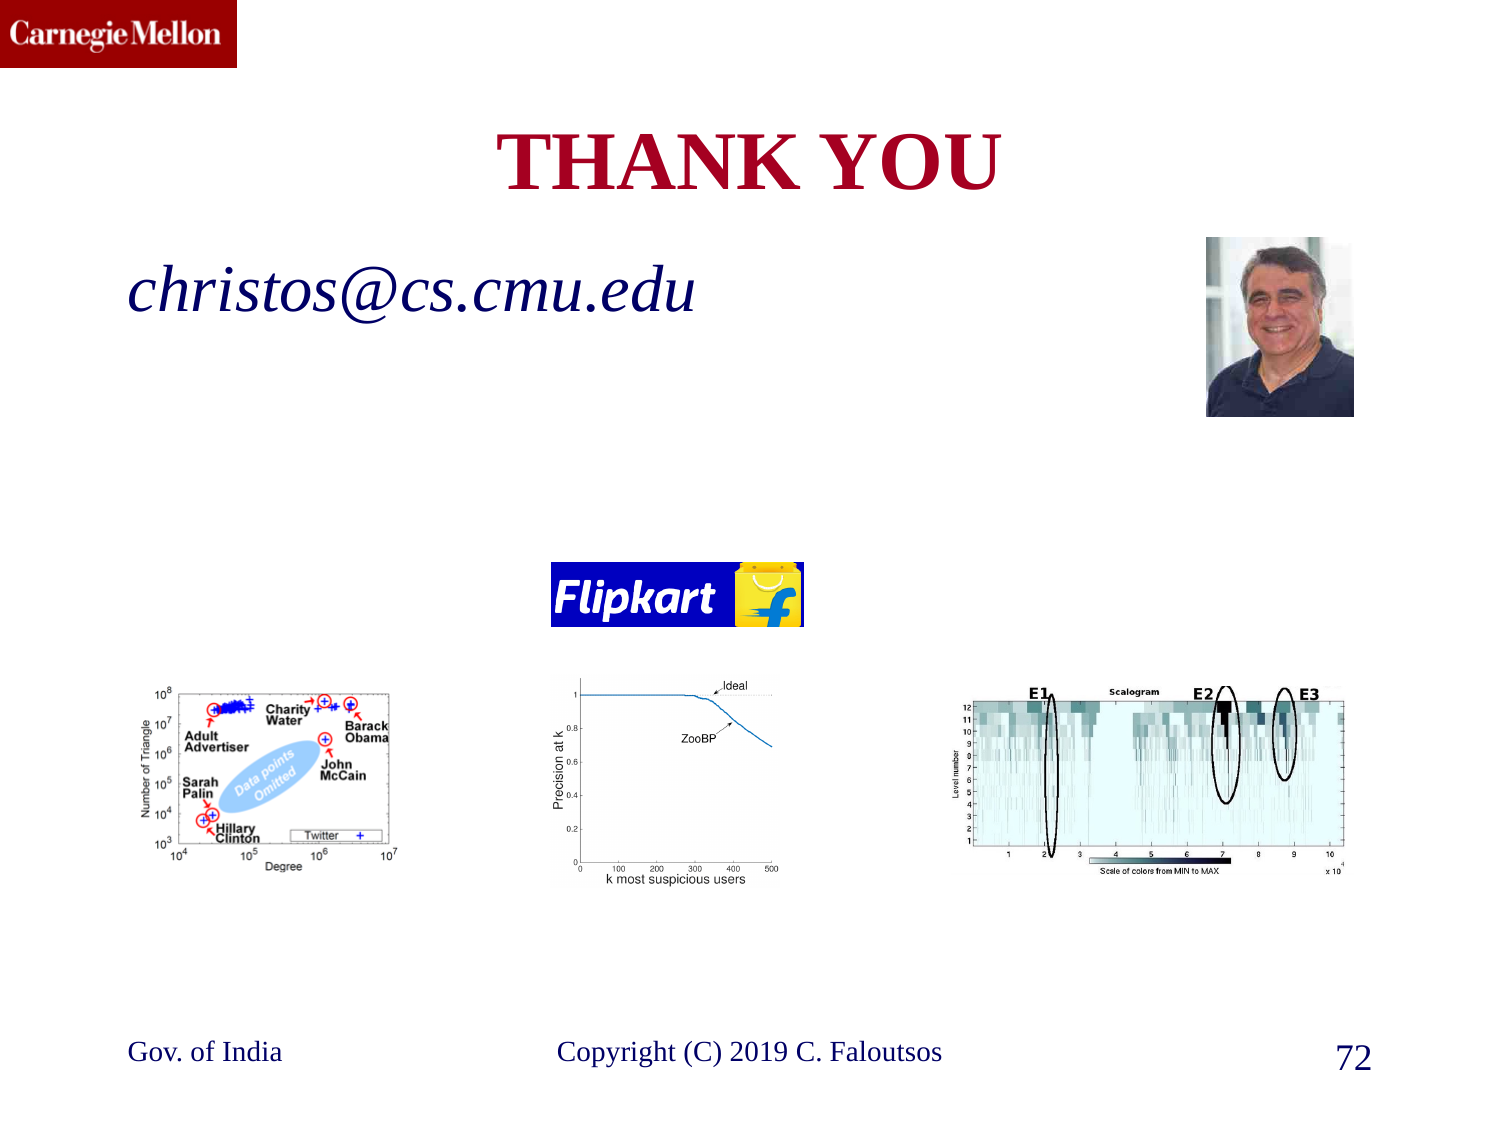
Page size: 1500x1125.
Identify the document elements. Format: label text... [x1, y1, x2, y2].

picture [550, 561, 805, 628]
picture [137, 684, 400, 874]
list christos@cs.cmu.edu [112, 237, 1388, 1001]
picture [951, 686, 1355, 876]
slide_number Gov. of India [112, 1024, 426, 1101]
slide_number 72 [1074, 1024, 1388, 1101]
footer Copyright (C) 2019 C. Faloutsos [512, 1024, 988, 1101]
picture [1206, 237, 1355, 417]
picture [0, 0, 237, 68]
title THANK YOU [112, 99, 1388, 213]
picture [550, 674, 780, 888]
